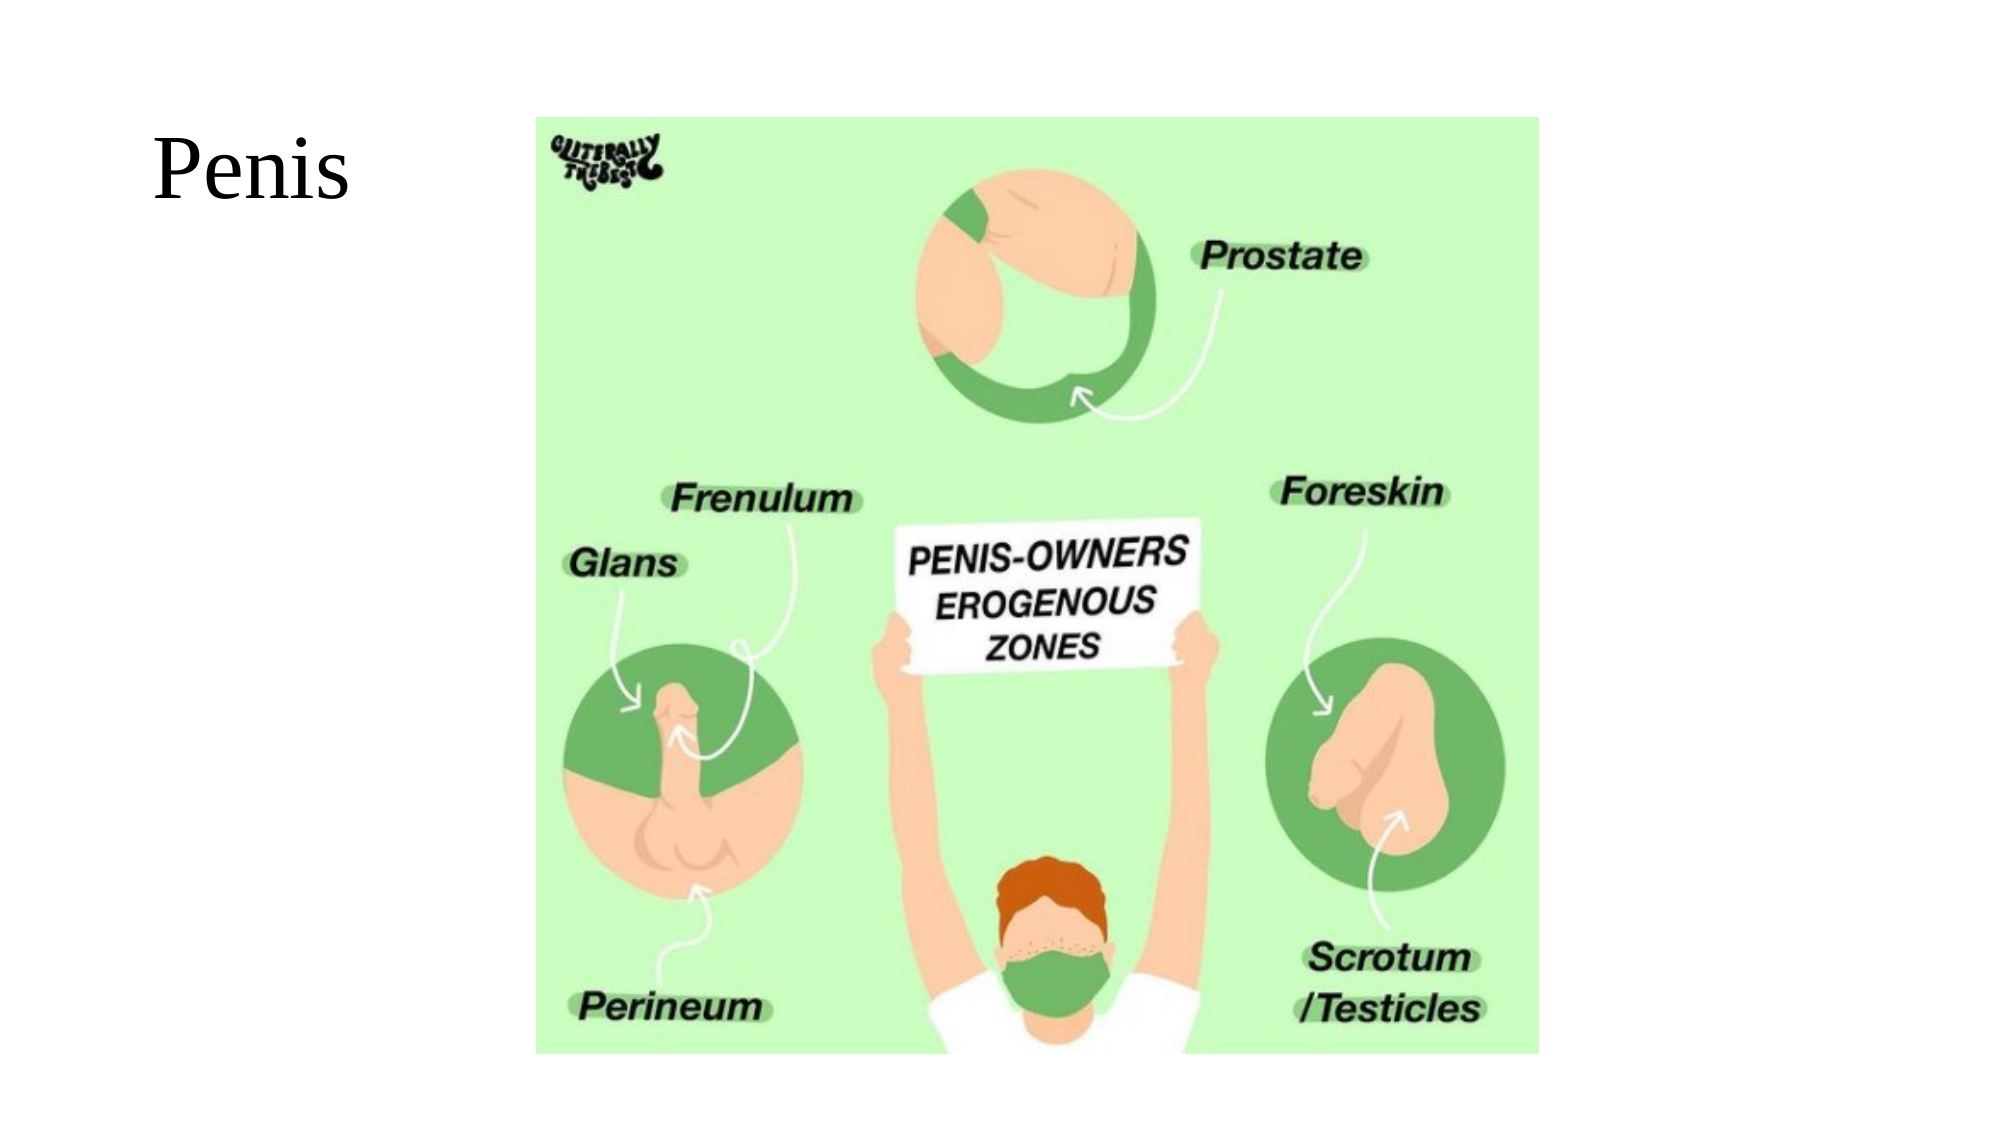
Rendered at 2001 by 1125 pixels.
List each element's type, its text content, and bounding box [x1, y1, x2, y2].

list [536, 117, 1539, 1054]
title Penis [137, 59, 1863, 278]
